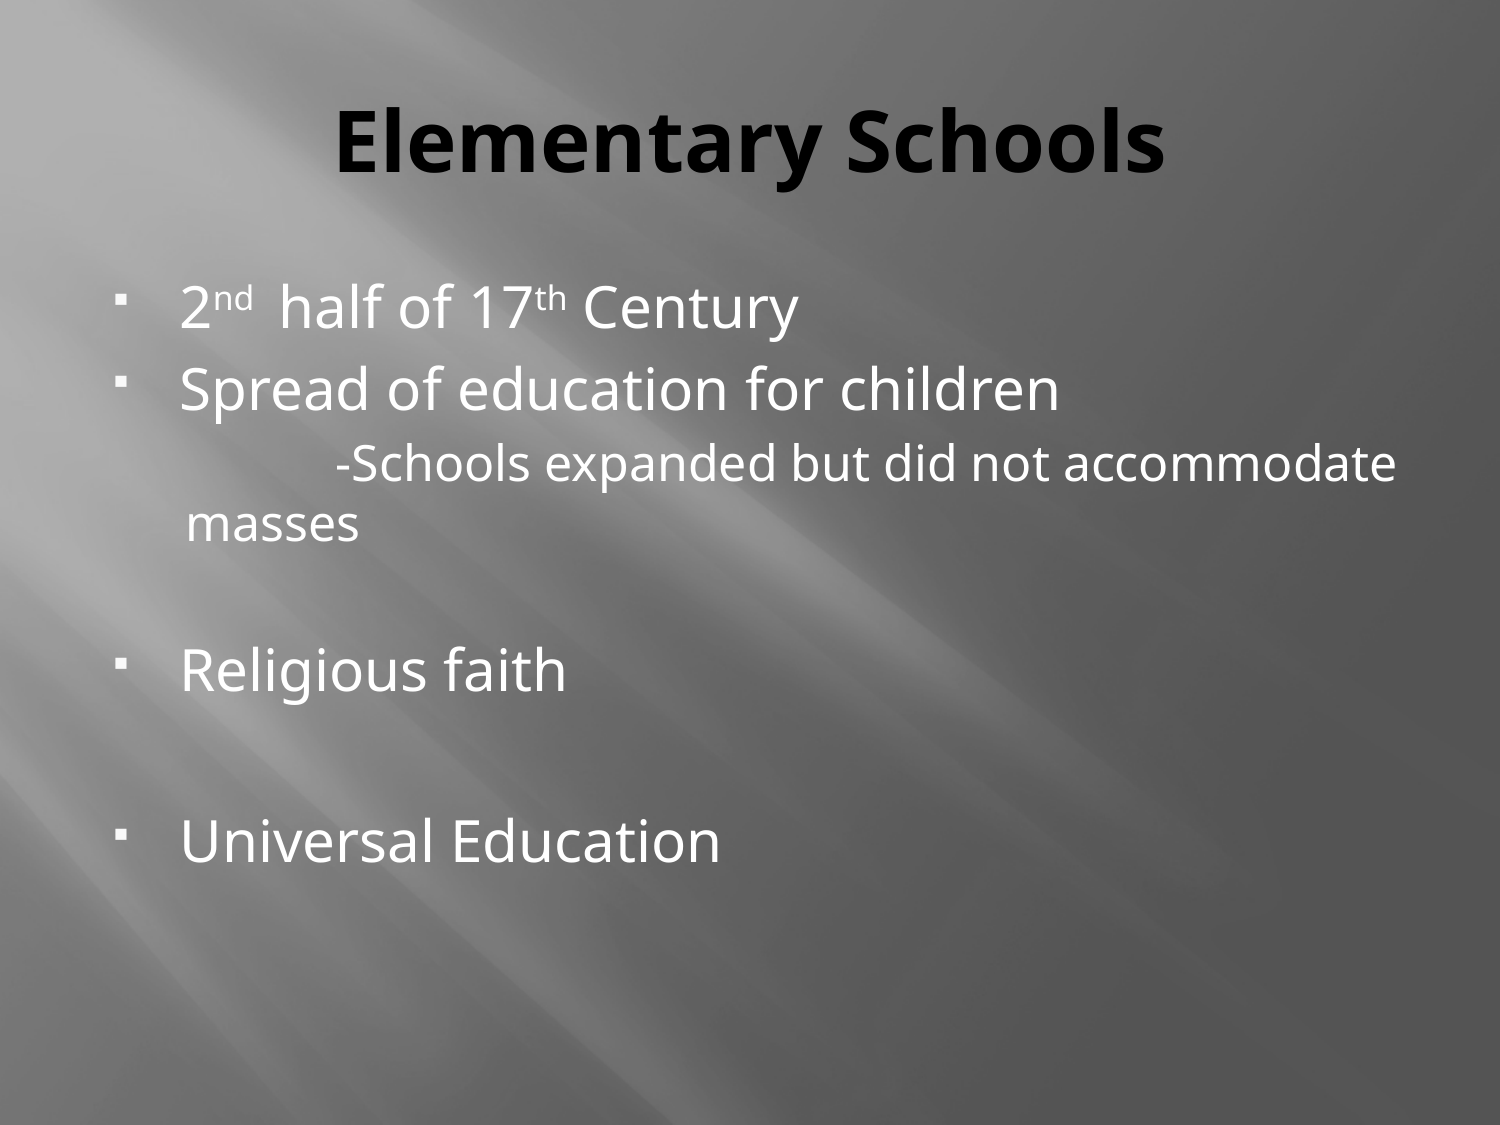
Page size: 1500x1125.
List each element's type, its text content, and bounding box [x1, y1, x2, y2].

title Elementary Schools [75, 45, 1425, 233]
list 2nd half of 17th Century Spread of education for children -Schools expanded but did not accommodate masses Religious faith Universal Education [75, 262, 1425, 1035]
